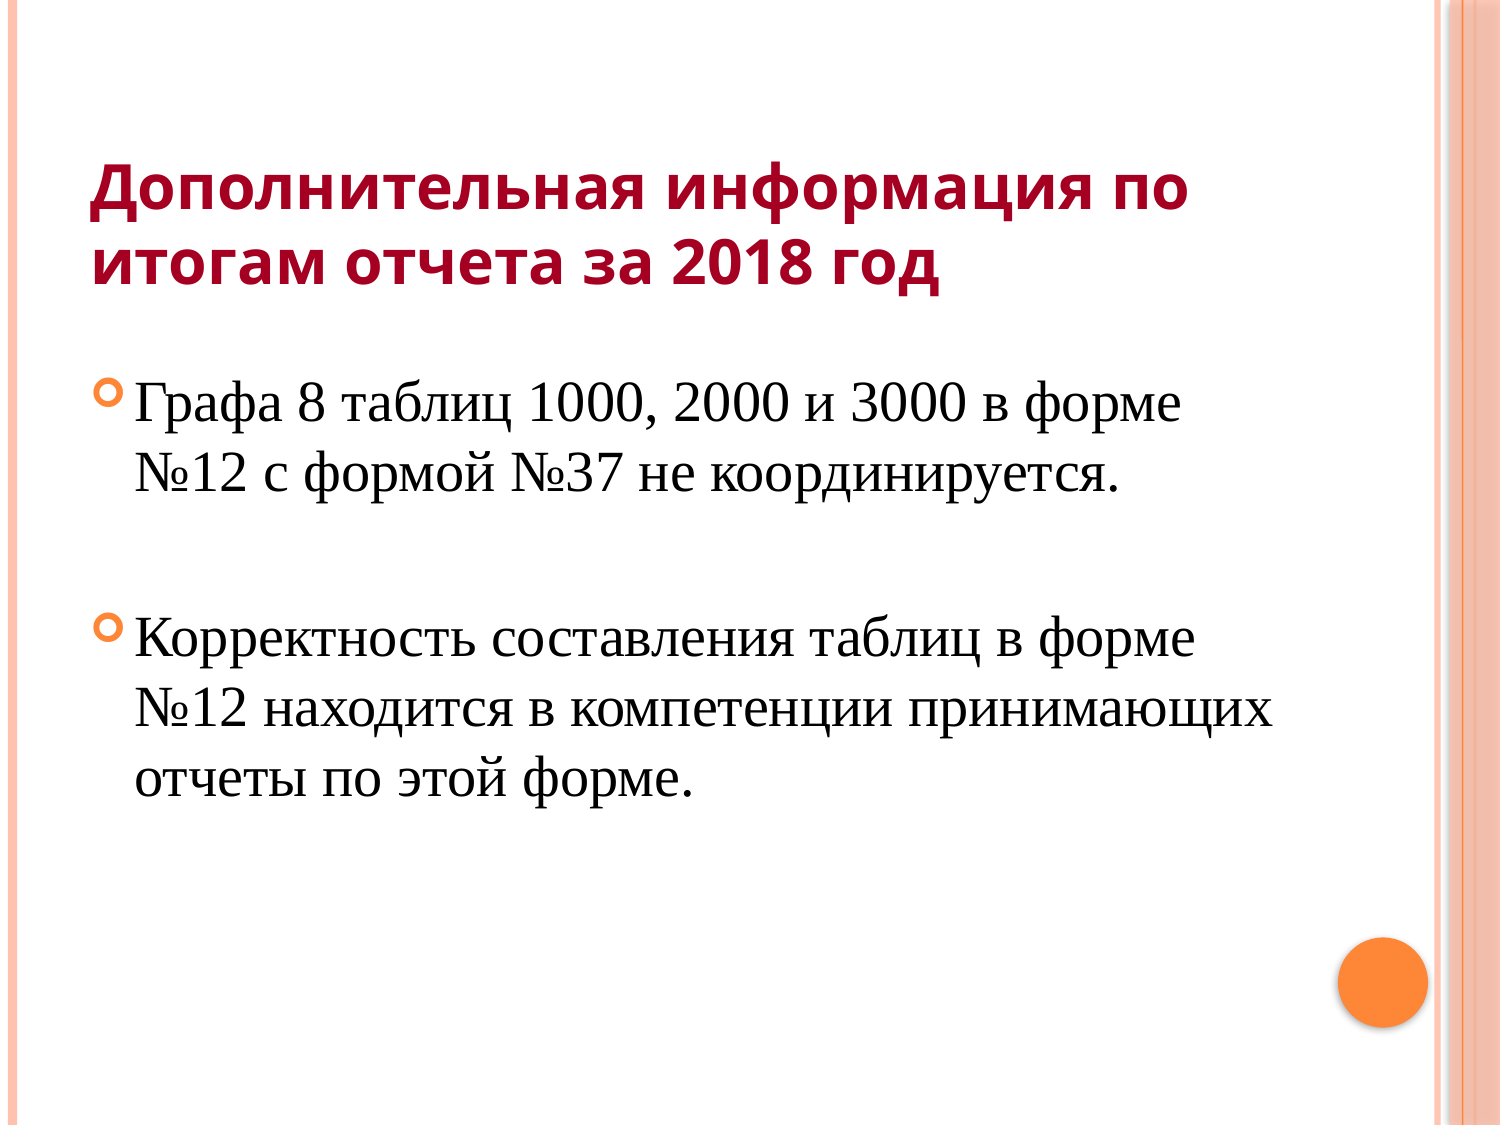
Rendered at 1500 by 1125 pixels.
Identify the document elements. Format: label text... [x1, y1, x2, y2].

list Графа 8 таблиц 1000, 2000 и 3000 в форме №12 с формой №37 не координируется. Корректность составления таблиц в форме №12 находится в компетенции принимающих отчеты по этой форме. [74, 355, 1301, 1063]
title Дополнительная информация по итогам отчета за 2018 год [75, 45, 1300, 305]
